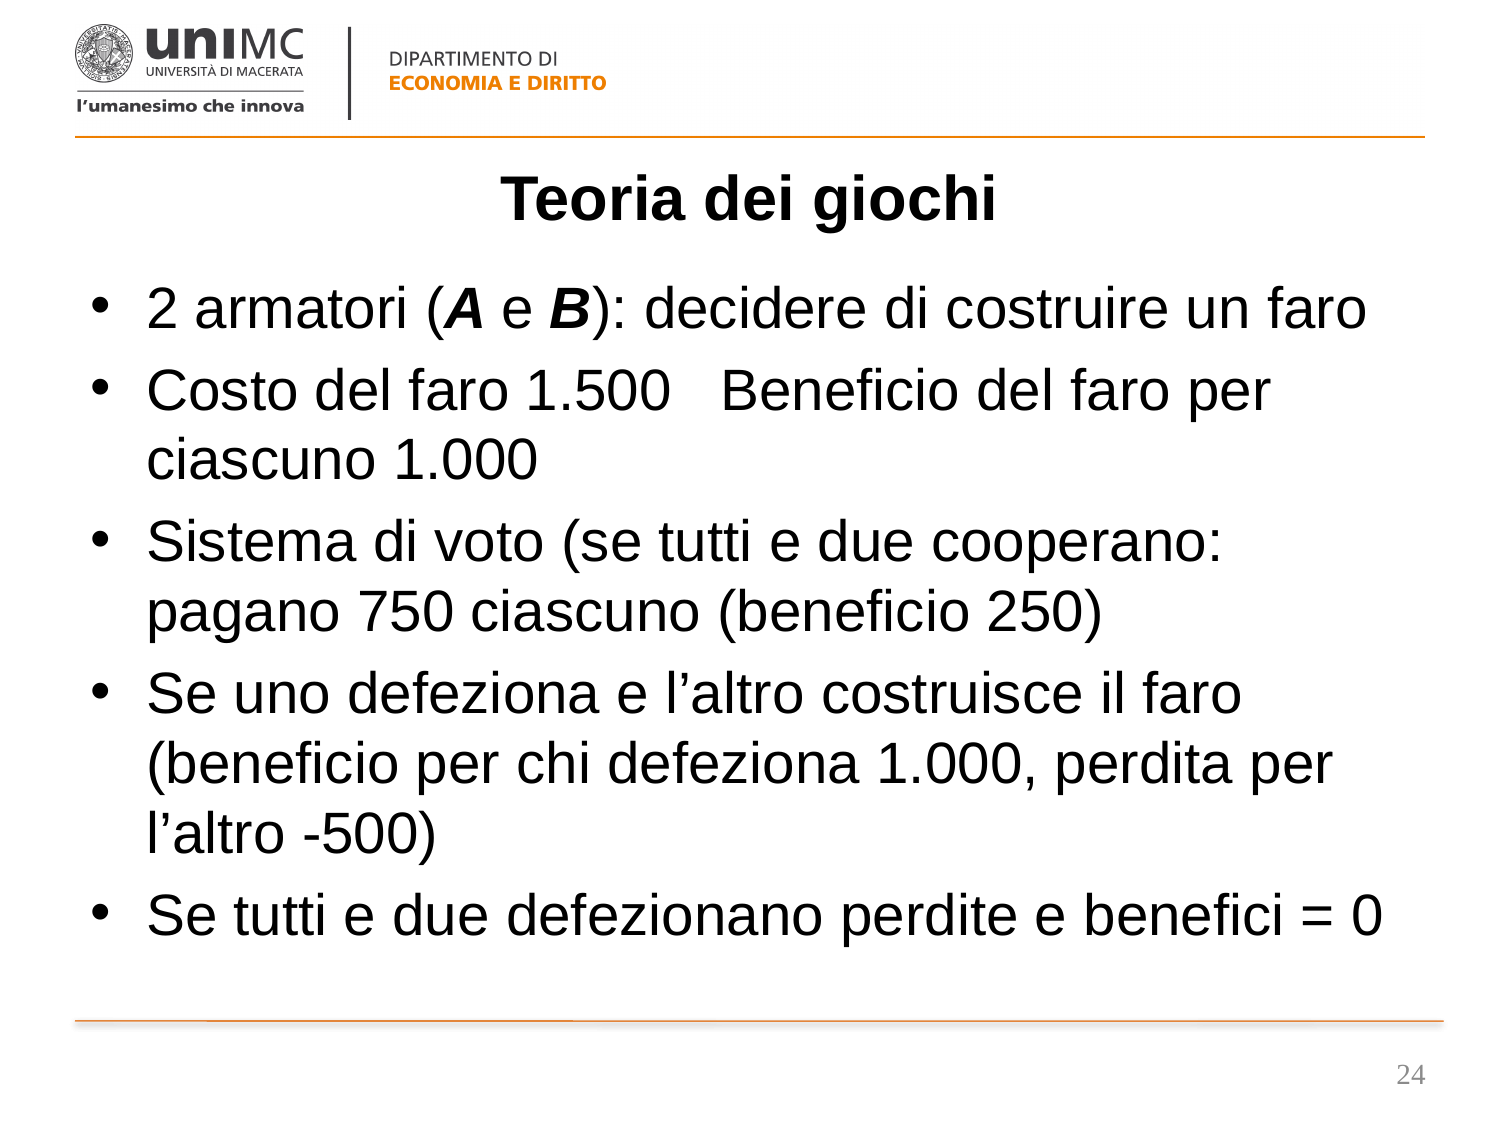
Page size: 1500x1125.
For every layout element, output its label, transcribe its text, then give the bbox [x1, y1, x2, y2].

title Teoria dei giochi [75, 149, 1425, 241]
slide_number 24 [1091, 1042, 1442, 1103]
list 2 armatori (A e B): decidere di costruire un faro Costo del faro 1.500 Beneficio del faro per ciascuno 1.000 Sistema di voto (se tutti e due cooperano: pagano 750 ciascuno (beneficio 250) Se uno defeziona e l’altro costruisce il faro (beneficio per chi defeziona 1.000, perdita per l’altro -500) Se tutti e due defezionano perdite e benefici = 0 [75, 262, 1425, 1005]
picture [75, 24, 1425, 138]
